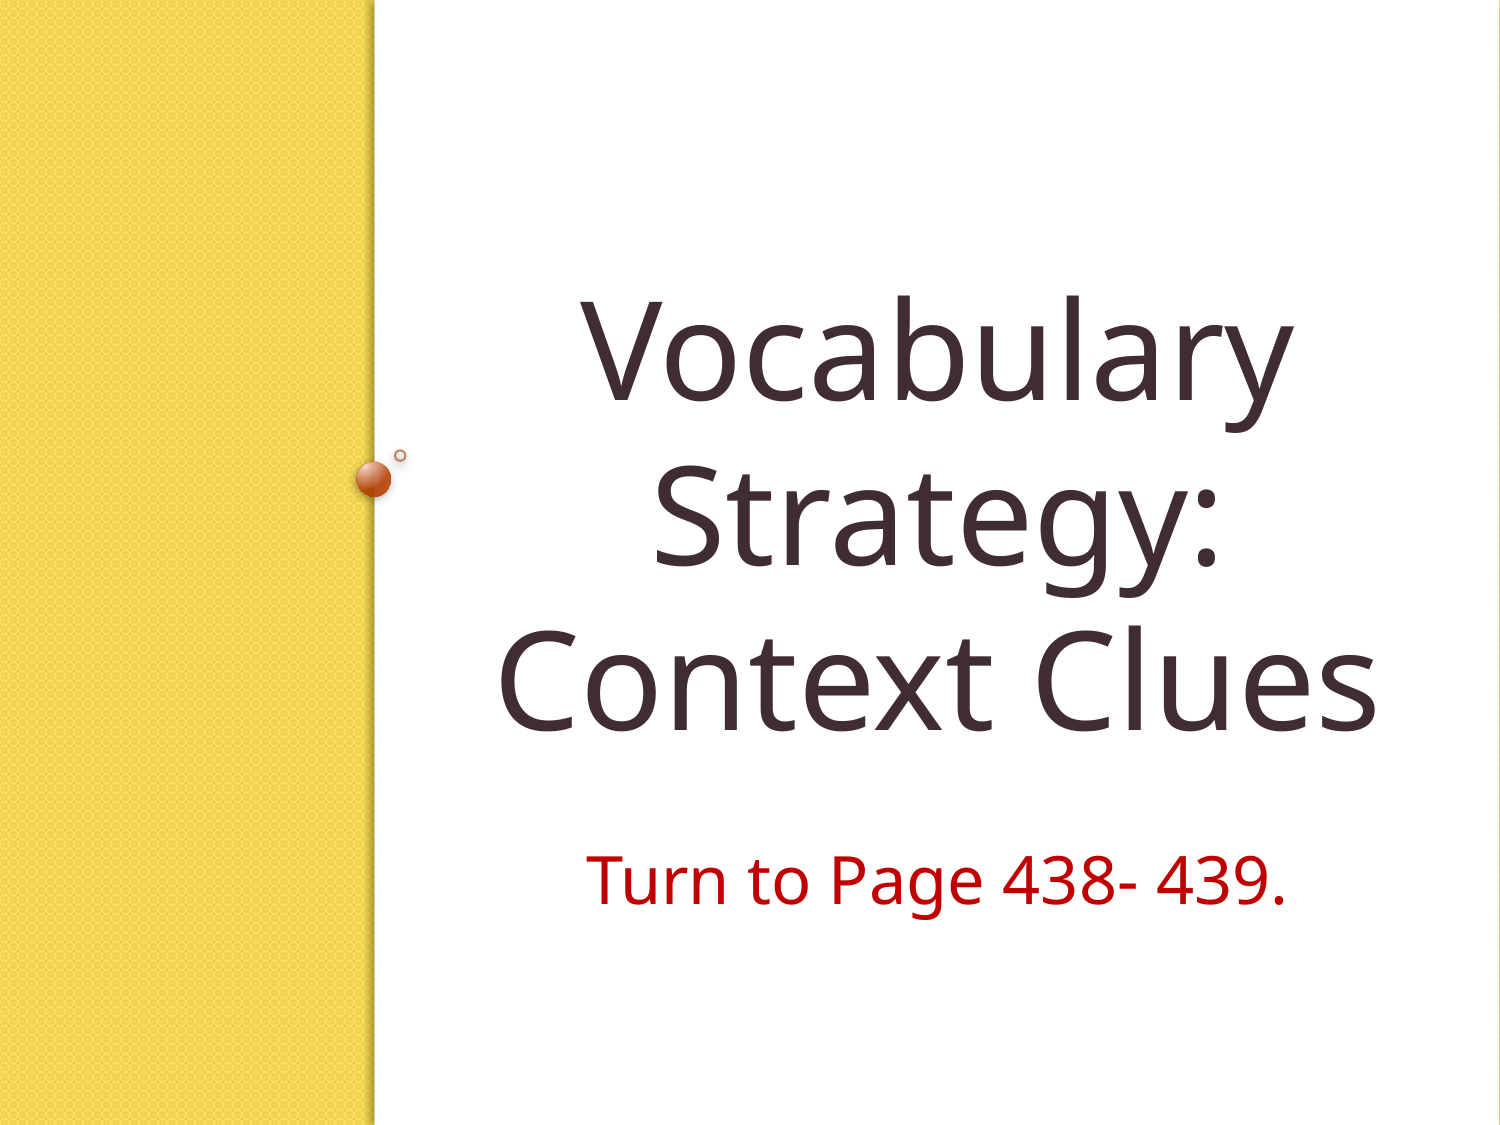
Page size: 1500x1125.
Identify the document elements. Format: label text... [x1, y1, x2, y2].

list Vocabulary Strategy: Context Clues Turn to Page 438- 439. [399, 174, 1473, 925]
